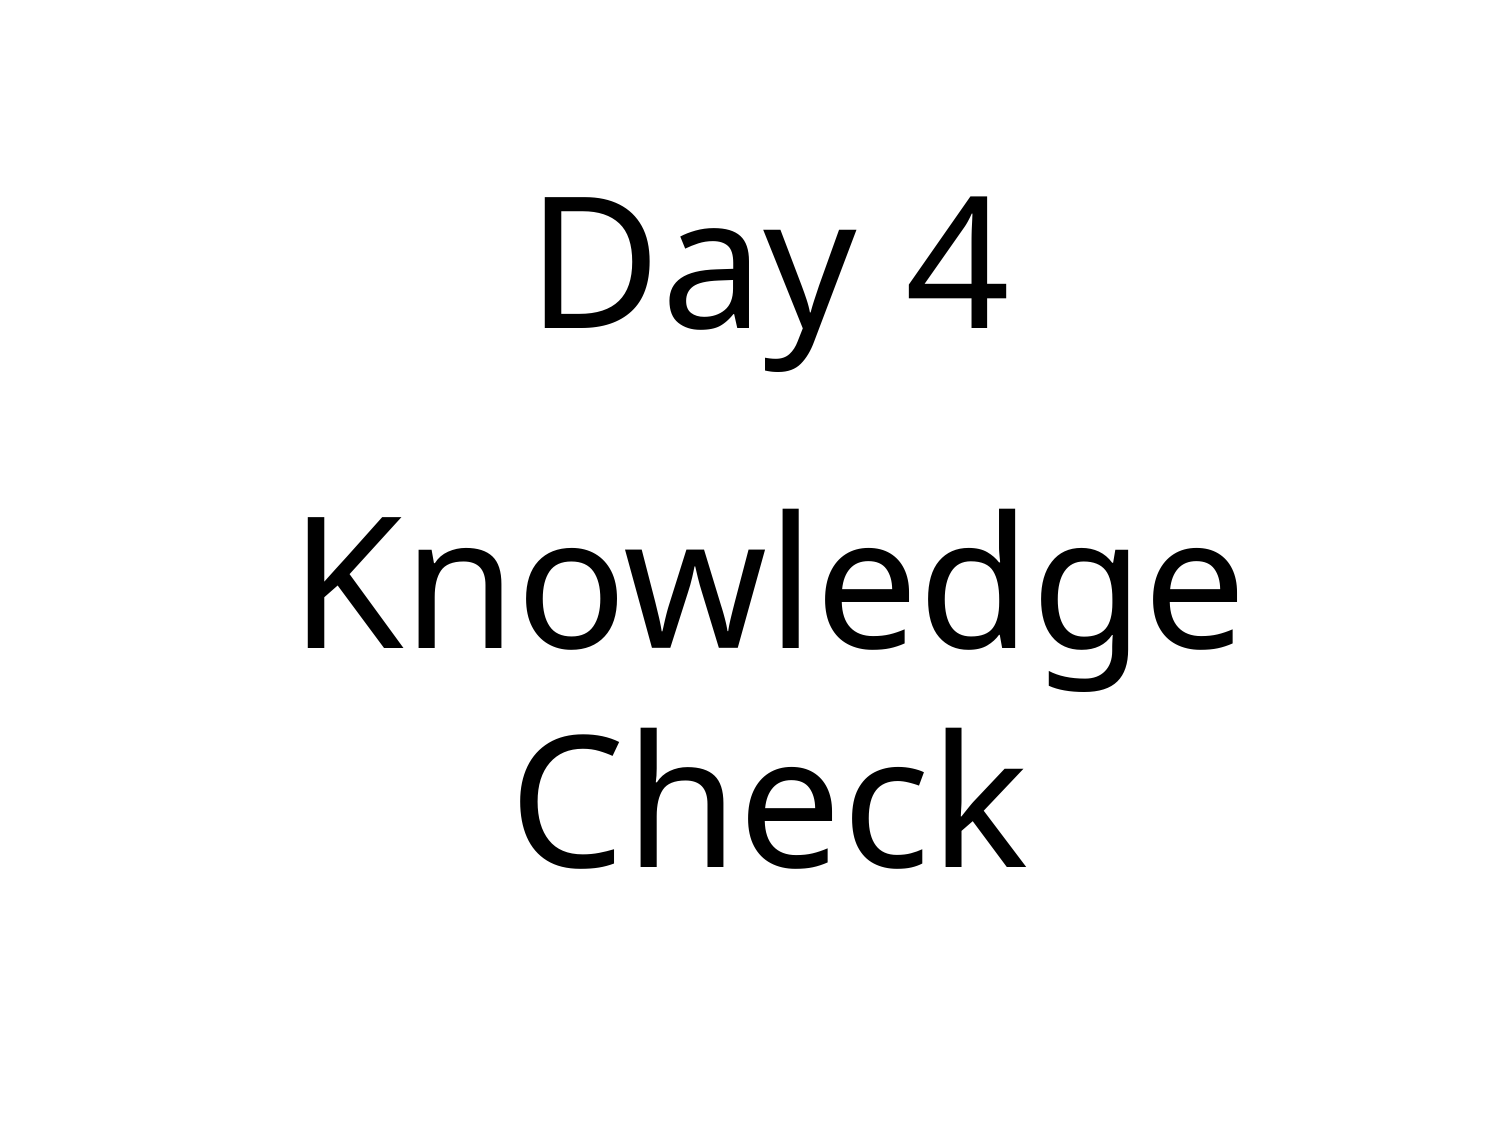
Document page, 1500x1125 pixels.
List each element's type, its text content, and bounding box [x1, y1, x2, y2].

text_box Day 4 Knowledge Check [99, 137, 1438, 912]
